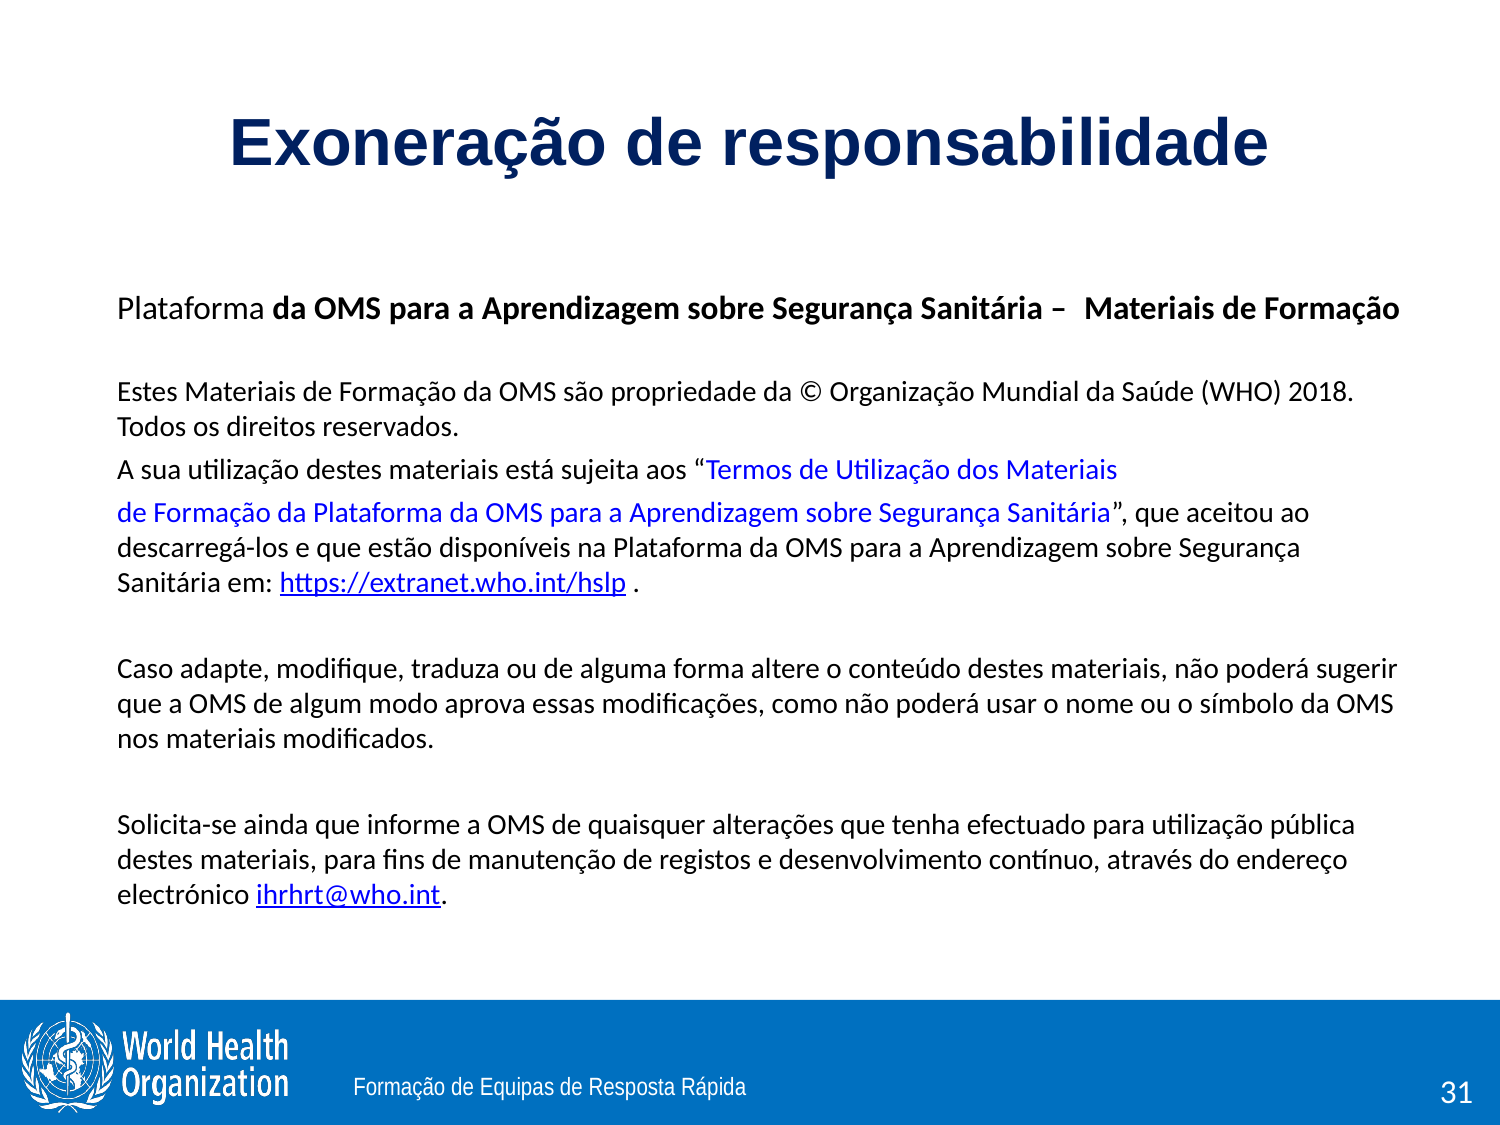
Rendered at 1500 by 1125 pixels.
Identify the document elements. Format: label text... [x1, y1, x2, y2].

picture [21, 1012, 288, 1113]
title Exoneração de responsabilidade [75, 45, 1425, 233]
text_box Plataforma da OMS para a Aprendizagem sobre Segurança Sanitária – Materiais de Formação Estes Materiais de Formação da OMS são propriedade da © Organização Mundial da Saúde (WHO) 2018. Todos os direitos reservados. A sua utilização destes materiais está sujeita aos “Termos de Utilização dos Materiais de Formação da Plataforma da OMS para a Aprendizagem sobre Segurança Sanitária”, que aceitou ao descarregá-los e que estão disponíveis na Plataforma da OMS para a Aprendizagem sobre Segurança Sanitária em: https://extranet.who.int/hslp . Caso adapte, modifique, traduza ou de alguma forma altere o conteúdo destes materiais, não poderá sugerir que a OMS de algum modo aprova essas modificações, como não poderá usar o nome ou o símbolo da OMS nos materiais modificados. Solicita-se ainda que informe a OMS de quaisquer alterações que tenha efectuado para utilização pública destes materiais, para fins de manutenção de registos e desenvolvimento contínuo, através do endereço electrónico ihrhrt@who.int. [101, 278, 1425, 922]
